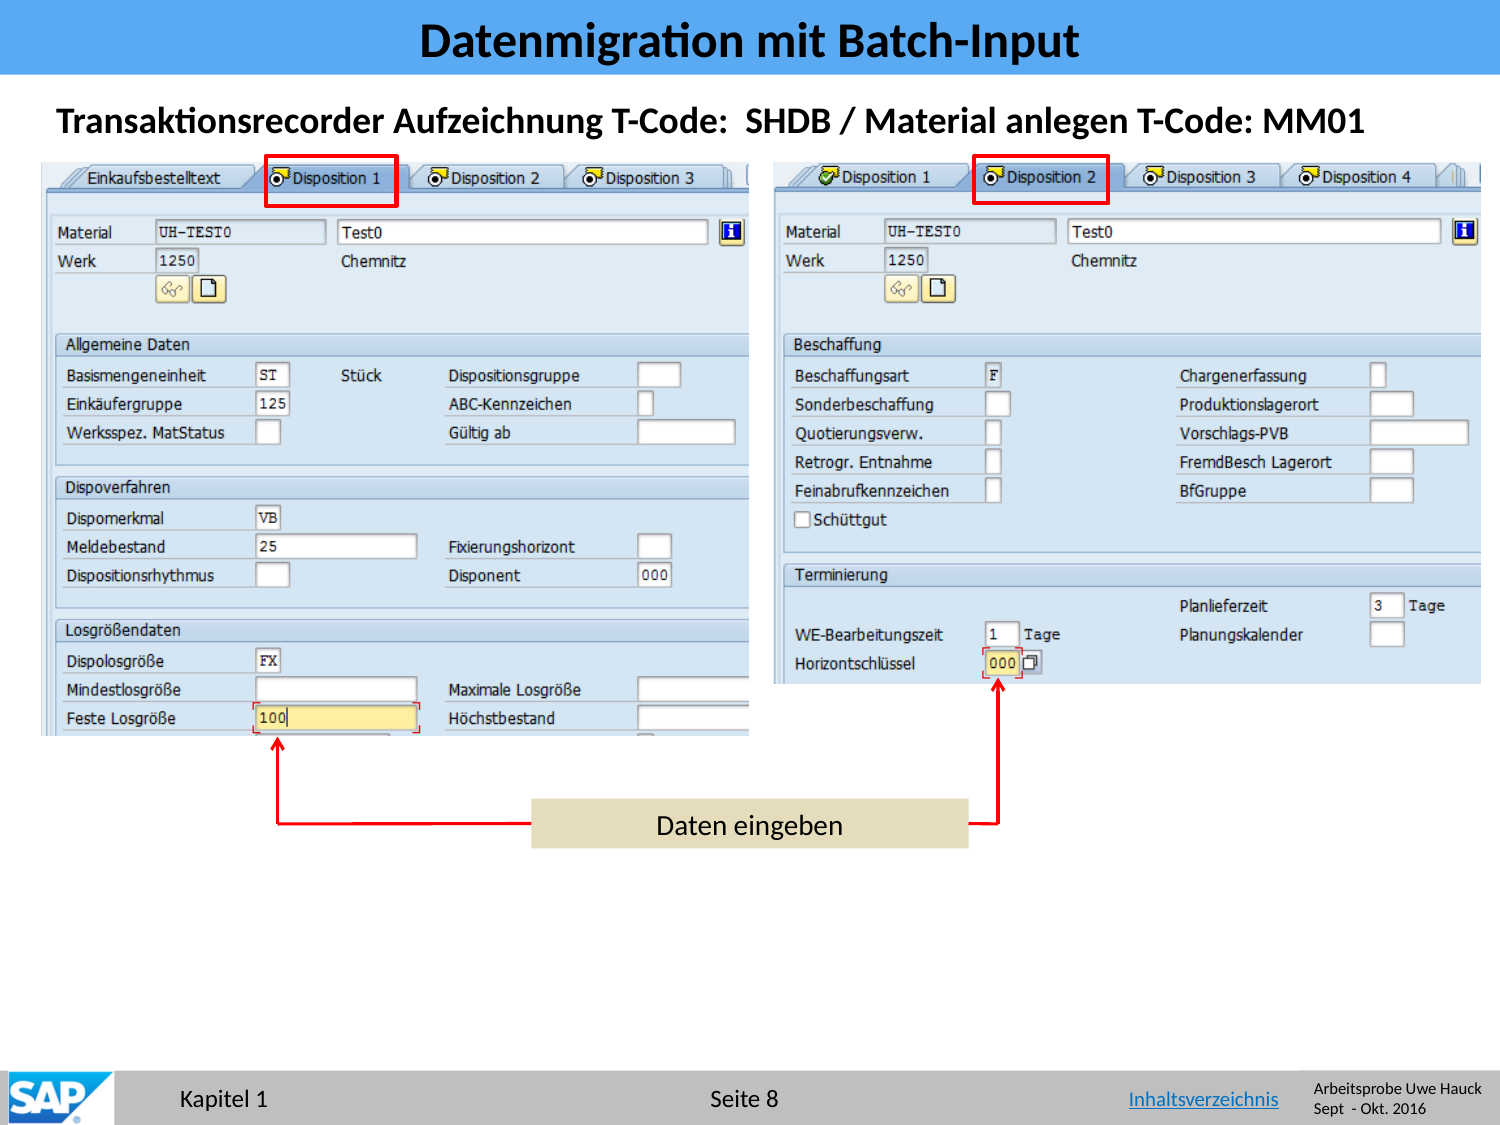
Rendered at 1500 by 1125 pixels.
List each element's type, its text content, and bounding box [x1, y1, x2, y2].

text_box [115, 1070, 1299, 1125]
picture [773, 162, 1481, 684]
text_box [0, 1070, 6, 1125]
picture [7, 1070, 115, 1125]
text_box Datenmigration mit Batch-Input [0, 0, 1500, 75]
text_box Daten eingeben [531, 798, 969, 849]
text_box Inhaltsverzeichnis [1106, 1078, 1299, 1118]
text_box Arbeitsprobe Uwe Hauck Sept - Okt. 2016 [1299, 1070, 1500, 1125]
picture [41, 162, 749, 736]
text_box Kapitel 1 Seite 8 [165, 1075, 1105, 1120]
text_box [264, 154, 399, 160]
text_box [972, 154, 1110, 160]
text_box Transaktionsrecorder Aufzeichnung T-Code: SHDB / Material anlegen T-Code: MM01 [41, 88, 1459, 149]
